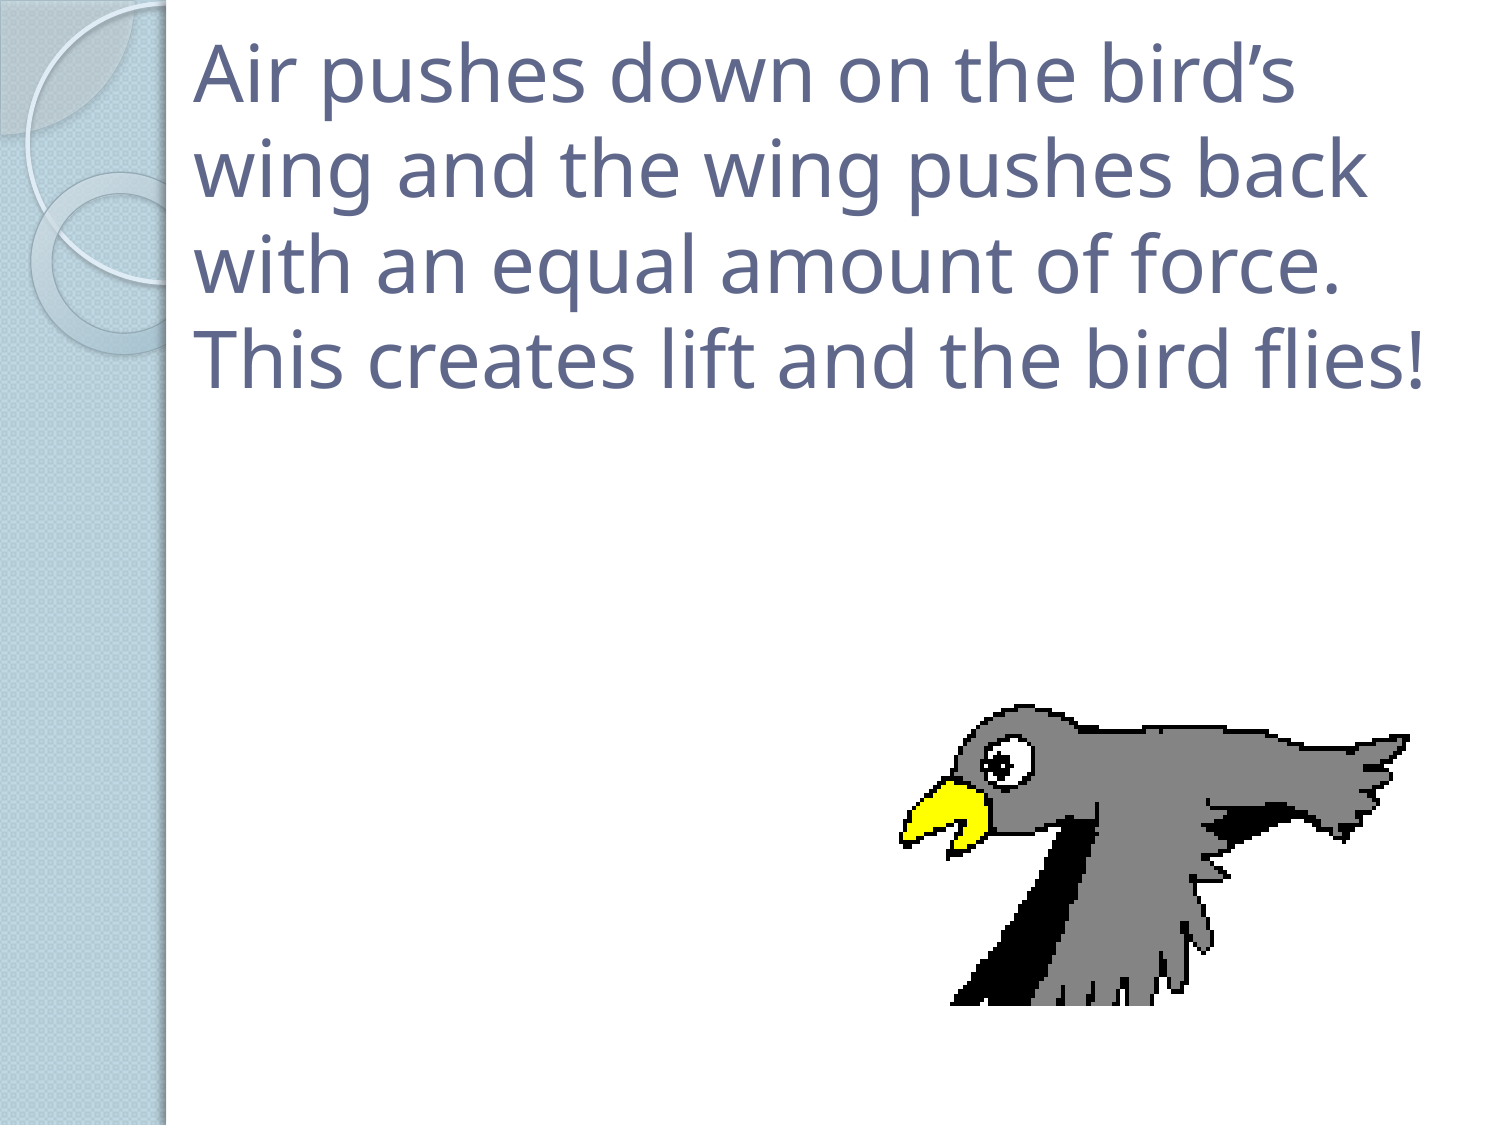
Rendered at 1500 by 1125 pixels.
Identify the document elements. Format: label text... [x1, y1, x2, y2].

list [745, 522, 1500, 1006]
title Air pushes down on the bird’s wing and the wing pushes back with an equal amount of force. This creates lift and the bird flies! [179, 0, 1466, 523]
